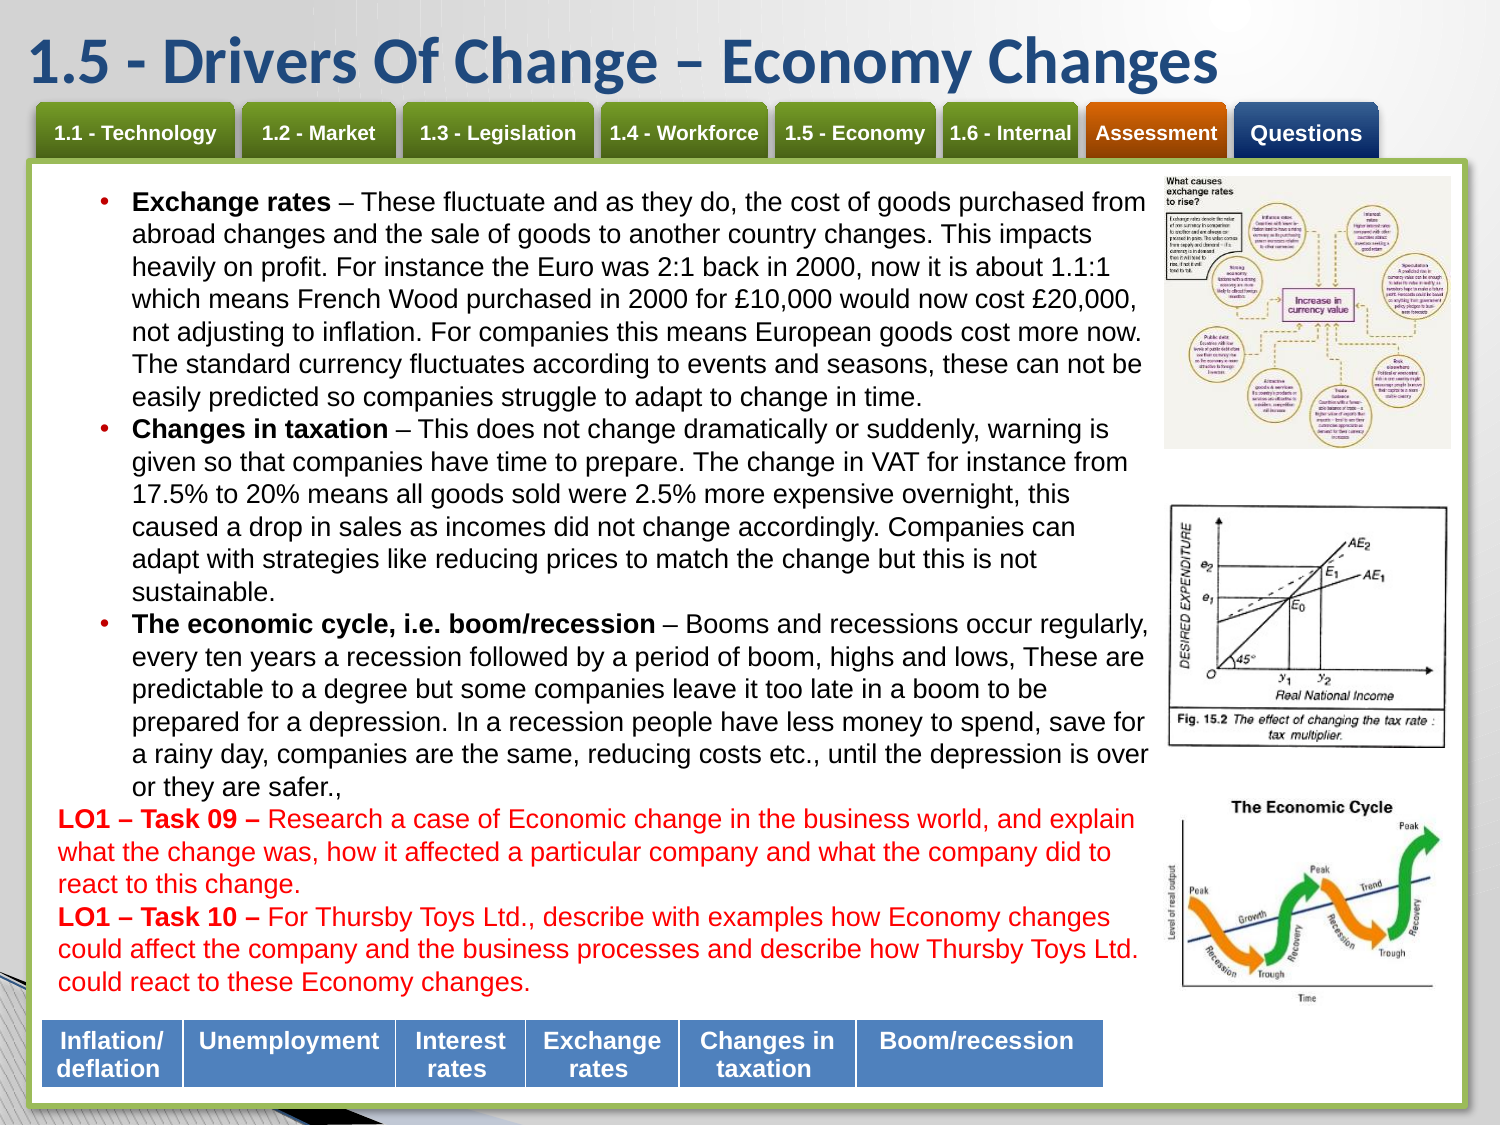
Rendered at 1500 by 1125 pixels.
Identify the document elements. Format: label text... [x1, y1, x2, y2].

table_header Changes in taxation [680, 1020, 855, 1087]
picture [281, 1114, 303, 1125]
table_header Unemployment [184, 1020, 395, 1087]
title 1.5 - Drivers Of Change – Economy Changes [11, 11, 1465, 102]
picture [1164, 503, 1452, 748]
text_box Exchange rates – These fluctuate and as they do, the cost of goods purchased from abroad changes and the sale of goods to another country changes. This impacts heavily on profit. For instance the Euro was 2:1 back in 2000, now it is about 1.1:1 which means French Wood purchased in 2000 for £10,000 would now cost £20,000, not adjusting to inflation. For companies this means European goods cost more now. The standard currency fluctuates according to events and seasons, these can not be easily predicted so companies struggle to adapt to change in time. Changes in taxation – This does not change dramatically or suddenly, warning is given so that companies have time to prepare. The change in VAT for instance from 17.5% to 20% means all goods sold were 2.5% more expensive overnight, this caused a drop in sales as incomes did not change accordingly. Companies can adapt with strategies like reducing prices to match the change but this is not sustainable. The economic cycle, i.e. boom/recession – Booms and recessions occur regularly, every ten years a recession followed by a period of boom, highs and lows, These are predictable to a degree but some companies leave it too late in a boom to be prepared for a depression. In a recession people have less money to spend, save for a rainy day, companies are the same, reducing costs etc., until the depression is over or they are safer., LO1 – Task 09 – Research a case of Economic change in the business world, and explain what the change was, how it affected a particular company and what the company did to react to this change. LO1 – Task 10 – For Thursby Toys Ltd., describe with examples how Economy changes could affect the company and the business processes and describe how Thursby Toys Ltd. could react to these Economy changes. [43, 176, 1164, 1004]
table_header Boom/recession [857, 1020, 1103, 1087]
table_header Inflation/deflation [42, 1020, 182, 1087]
picture [1164, 176, 1452, 450]
picture [1163, 798, 1443, 1006]
table_header Interest rates [396, 1020, 525, 1087]
table_header Exchange rates [526, 1020, 678, 1087]
